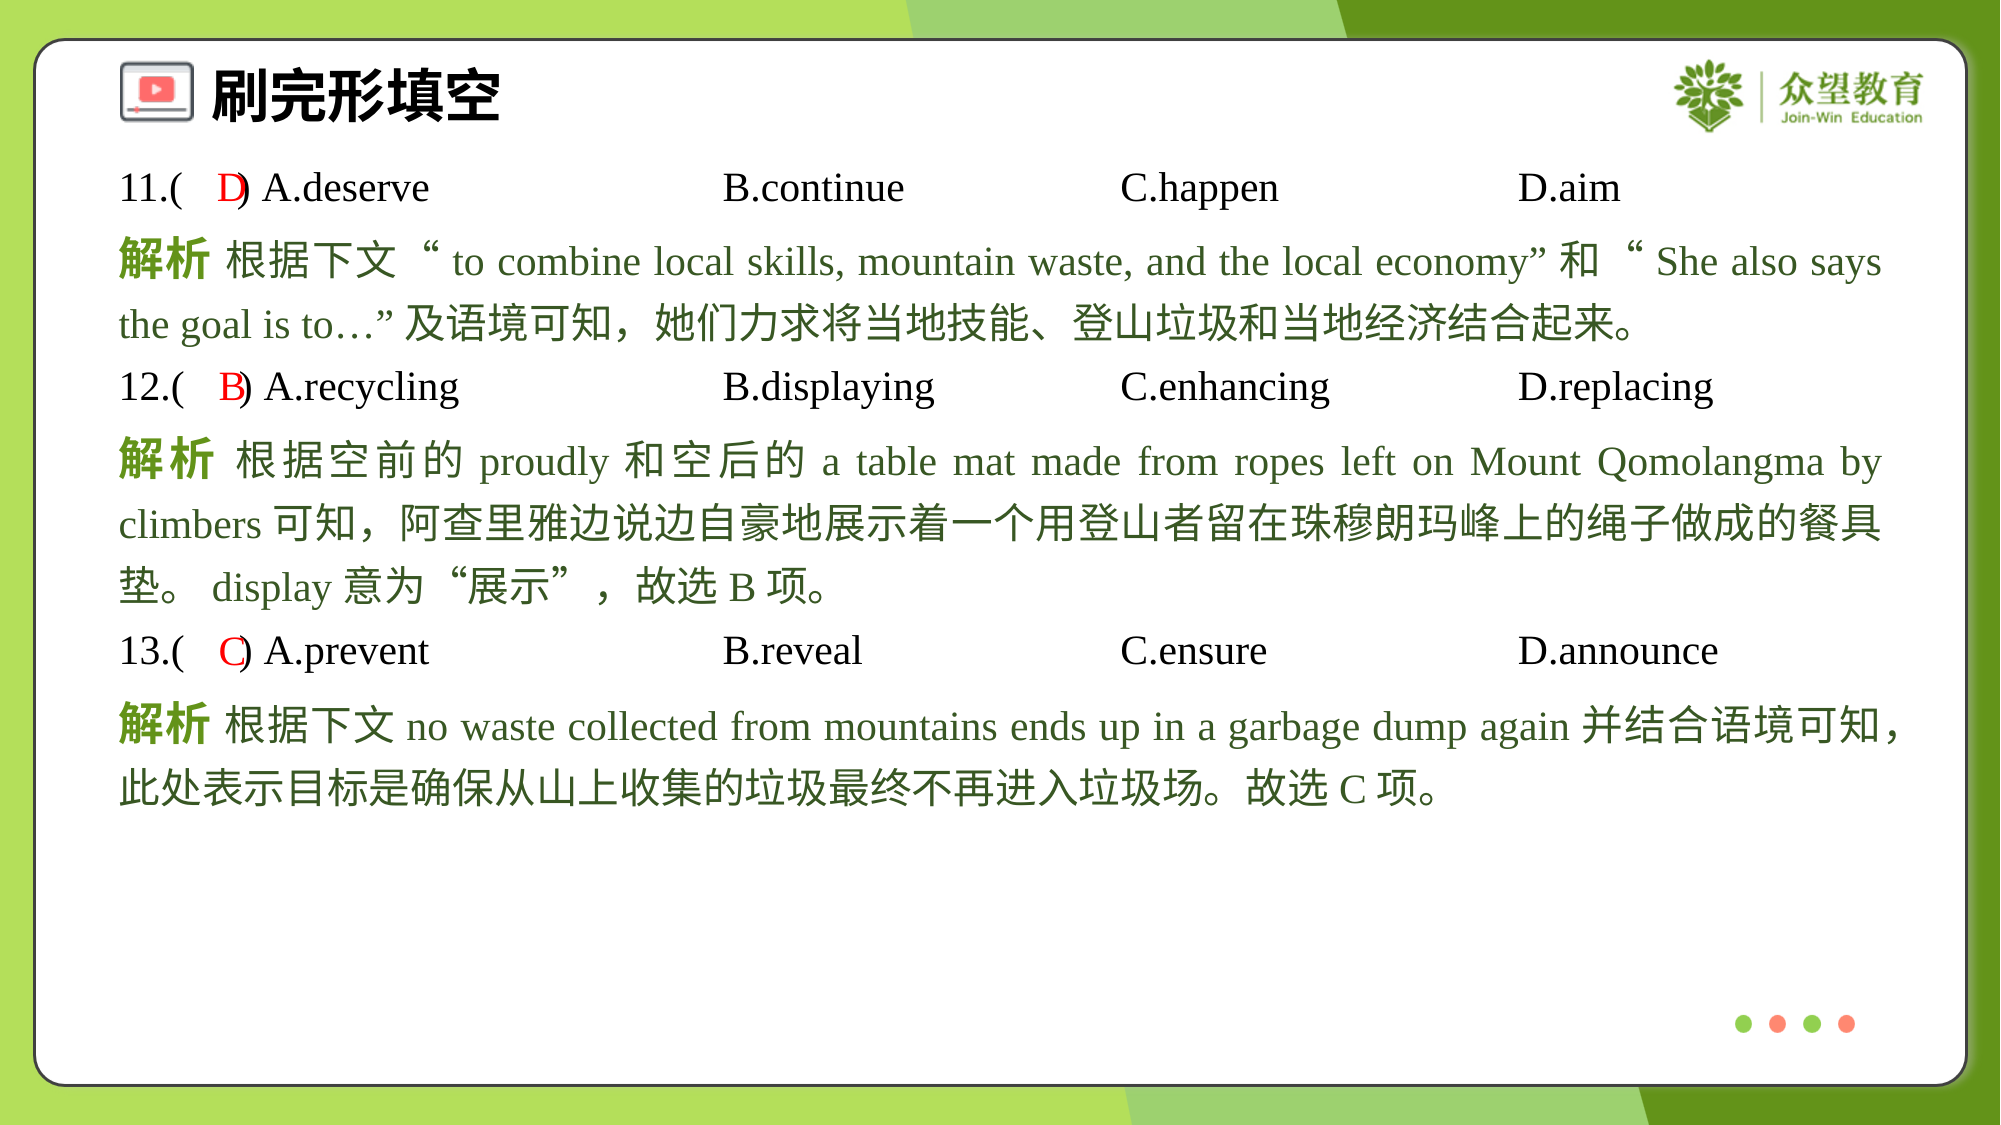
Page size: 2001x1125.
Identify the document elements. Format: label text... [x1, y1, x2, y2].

text_box 12.( ) A.recycling B.displaying C.enhancing D.replacing [252, 346, 1883, 404]
text_box 11.( ) A.deserve B.continue C.happen D.aim [118, 146, 212, 204]
text_box 12.( ) A.recycling B.displaying C.enhancing D.replacing [118, 346, 213, 404]
text_box 13.( ) A.prevent B.reveal C.ensure D.announce [252, 610, 1883, 668]
text_box 13.( ) A.prevent B.reveal C.ensure D.announce [118, 610, 213, 668]
text_box C [213, 610, 252, 669]
text_box 解析 根据下文“to combine local skills, mountain waste, and the local economy”和“She also says the goal is to…”及语境可知，她们力求将当地技能、登山垃圾和当地经济结合起来。 [118, 215, 1883, 342]
picture [0, 0, 2000, 1125]
text_box D [212, 146, 252, 205]
text_box B [213, 346, 252, 404]
text_box 解析 根据下文no waste collected from mountains ends up in a garbage dump again并结合语境可知，此处表示目标是确保从山上收集的垃圾最终不再进入垃圾场。故选C项。 [118, 680, 1883, 807]
text_box 11.( ) A.deserve B.continue C.happen D.aim [252, 146, 1883, 204]
text_box 解析 根据空前的proudly和空后的a table mat made from ropes left on Mount Qomolangma by climbers可知，阿查里雅边说边自豪地展示着一个用登山者留在珠穆朗玛峰上的绳子做成的餐具垫。display意为“展示”，故选B项。 [118, 415, 1883, 605]
